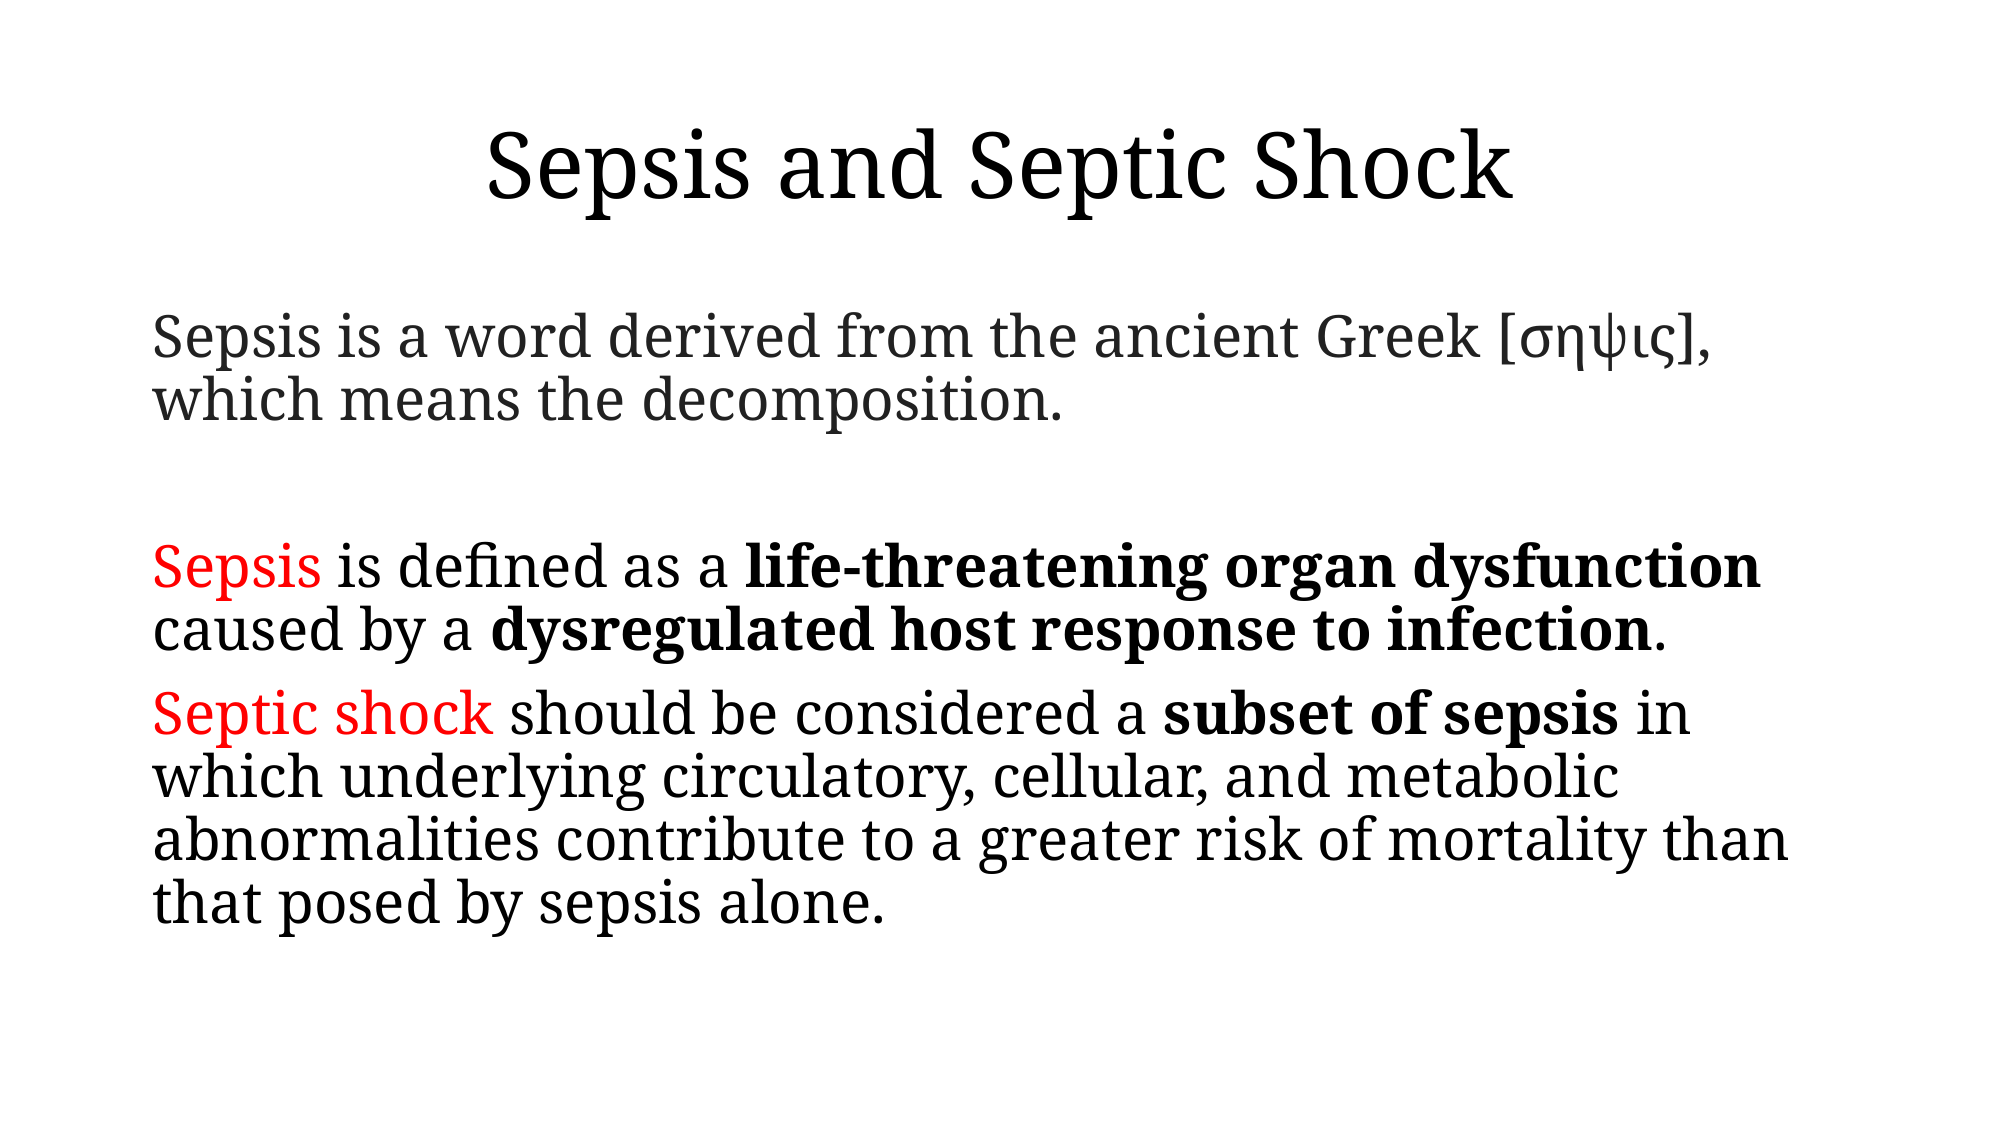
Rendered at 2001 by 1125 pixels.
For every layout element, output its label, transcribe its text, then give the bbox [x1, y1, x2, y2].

list Sepsis is a word derived from the ancient Greek [σηψις], which means the decomposition. Sepsis is defined as a life-threatening organ dysfunction caused by a dysregulated host response to infection. Septic shock should be considered a subset of sepsis in which underlying circulatory, cellular, and metabolic abnormalities contribute to a greater risk of mortality than that posed by sepsis alone. [137, 299, 1863, 1014]
title Sepsis and Septic Shock [137, 59, 1863, 278]
